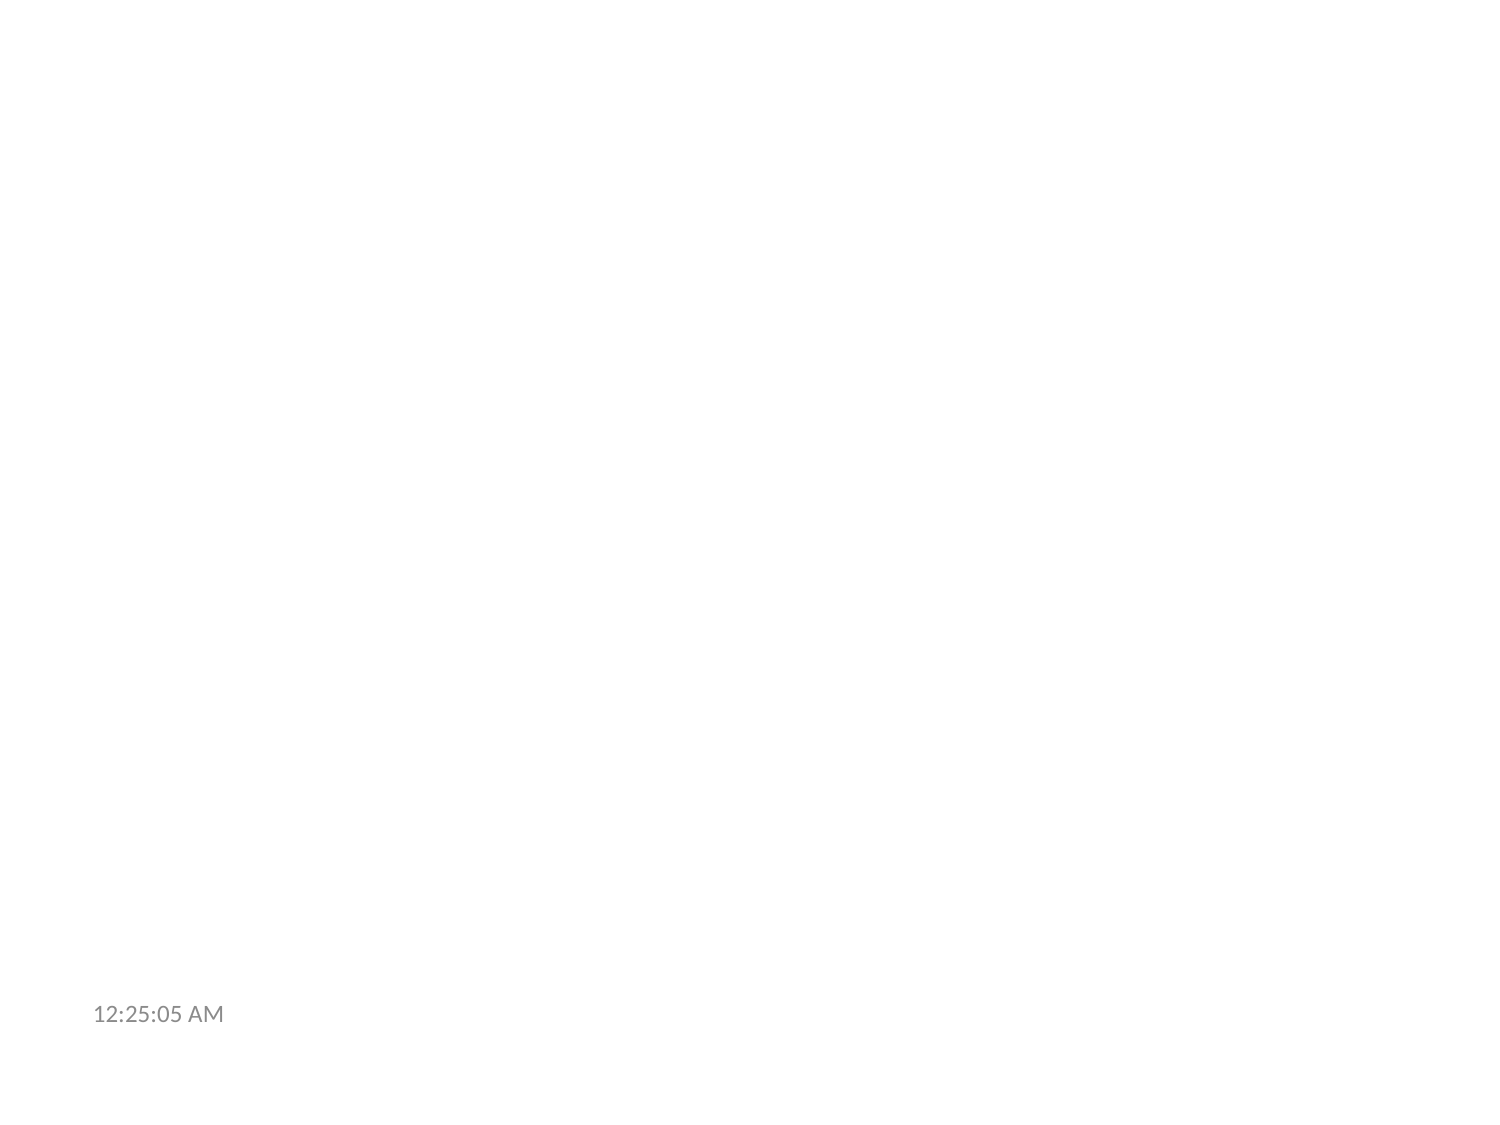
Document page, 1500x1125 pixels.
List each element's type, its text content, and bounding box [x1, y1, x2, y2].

text_box 3:35:09 PM [77, 982, 428, 1043]
